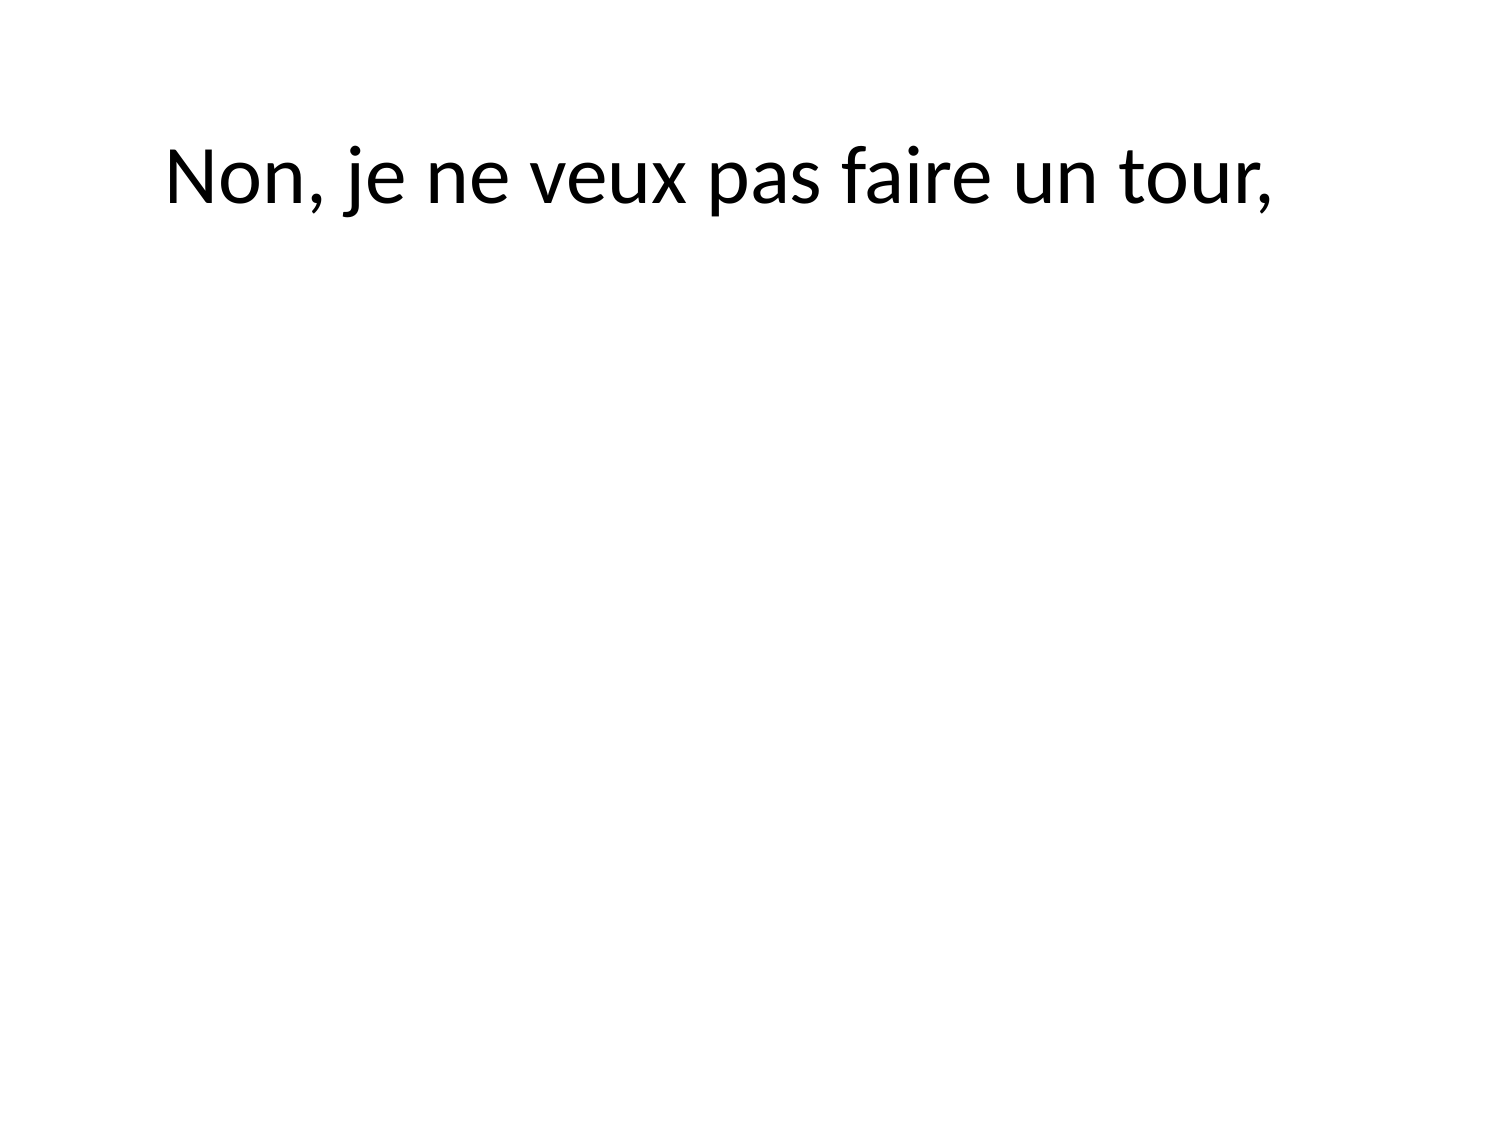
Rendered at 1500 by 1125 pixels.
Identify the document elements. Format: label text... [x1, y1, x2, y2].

text_box Non, je ne veux pas faire un tour, [150, 112, 1500, 228]
